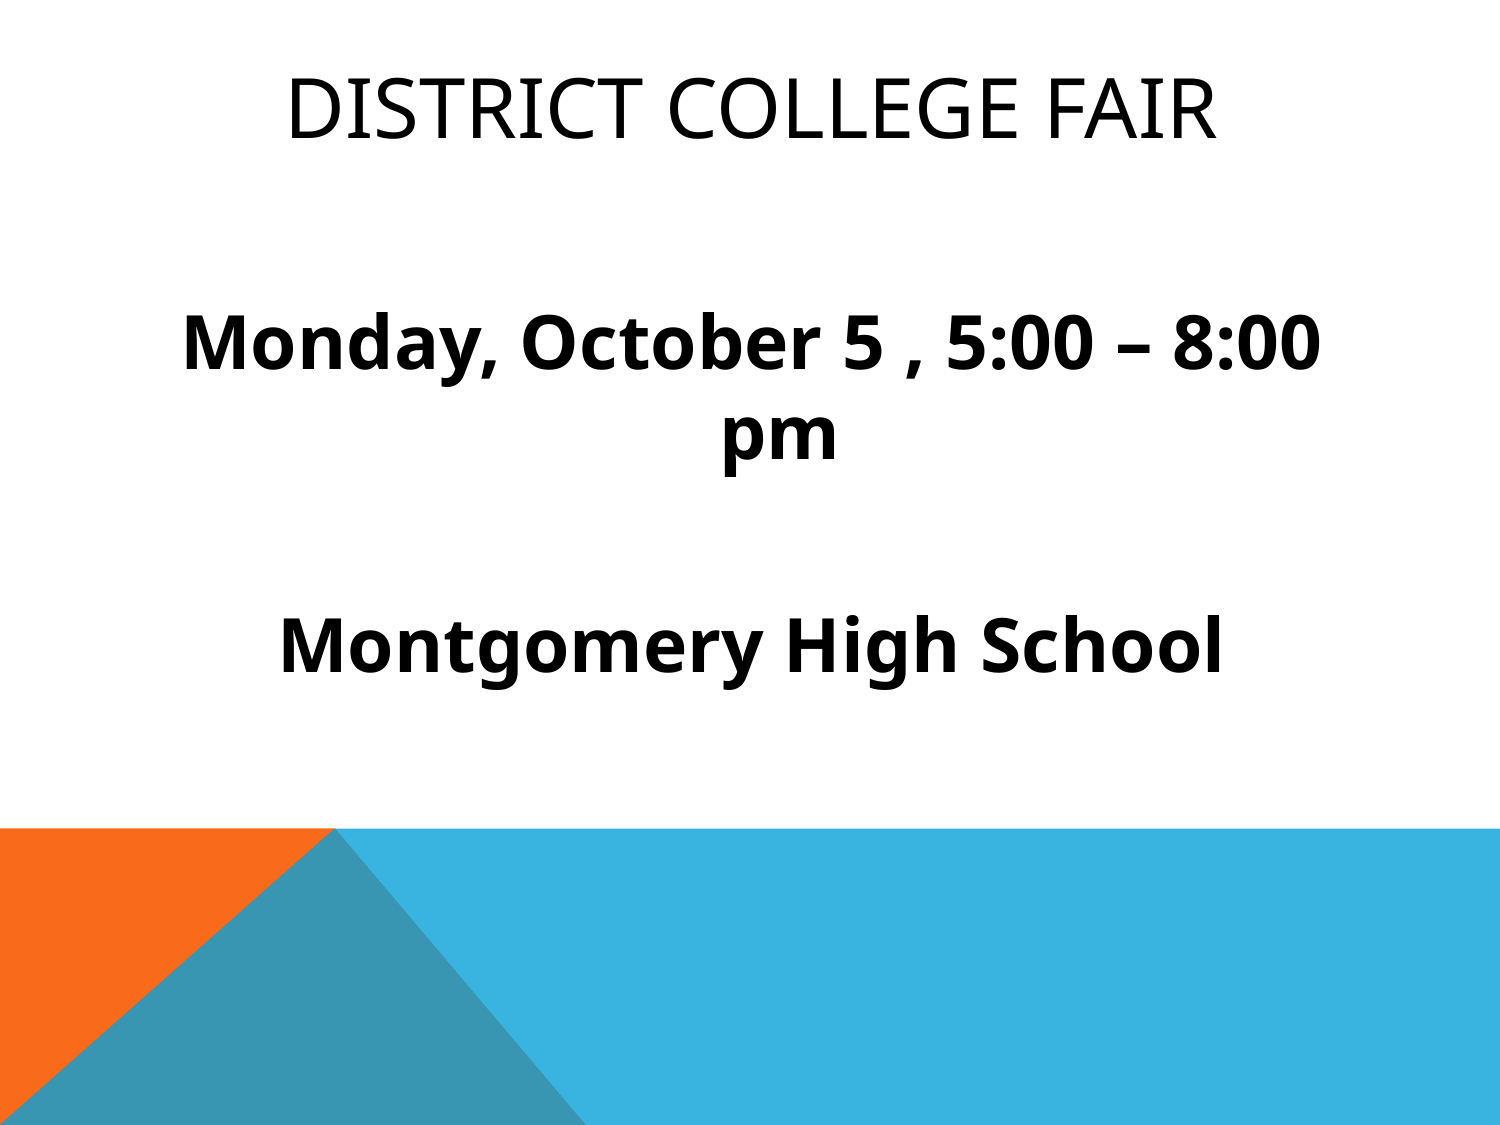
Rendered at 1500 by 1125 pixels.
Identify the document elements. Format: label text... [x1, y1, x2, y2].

list Monday, October 5 , 5:00 – 8:00 pm Montgomery High School [135, 180, 1369, 768]
title District College Fair [135, 60, 1369, 150]
